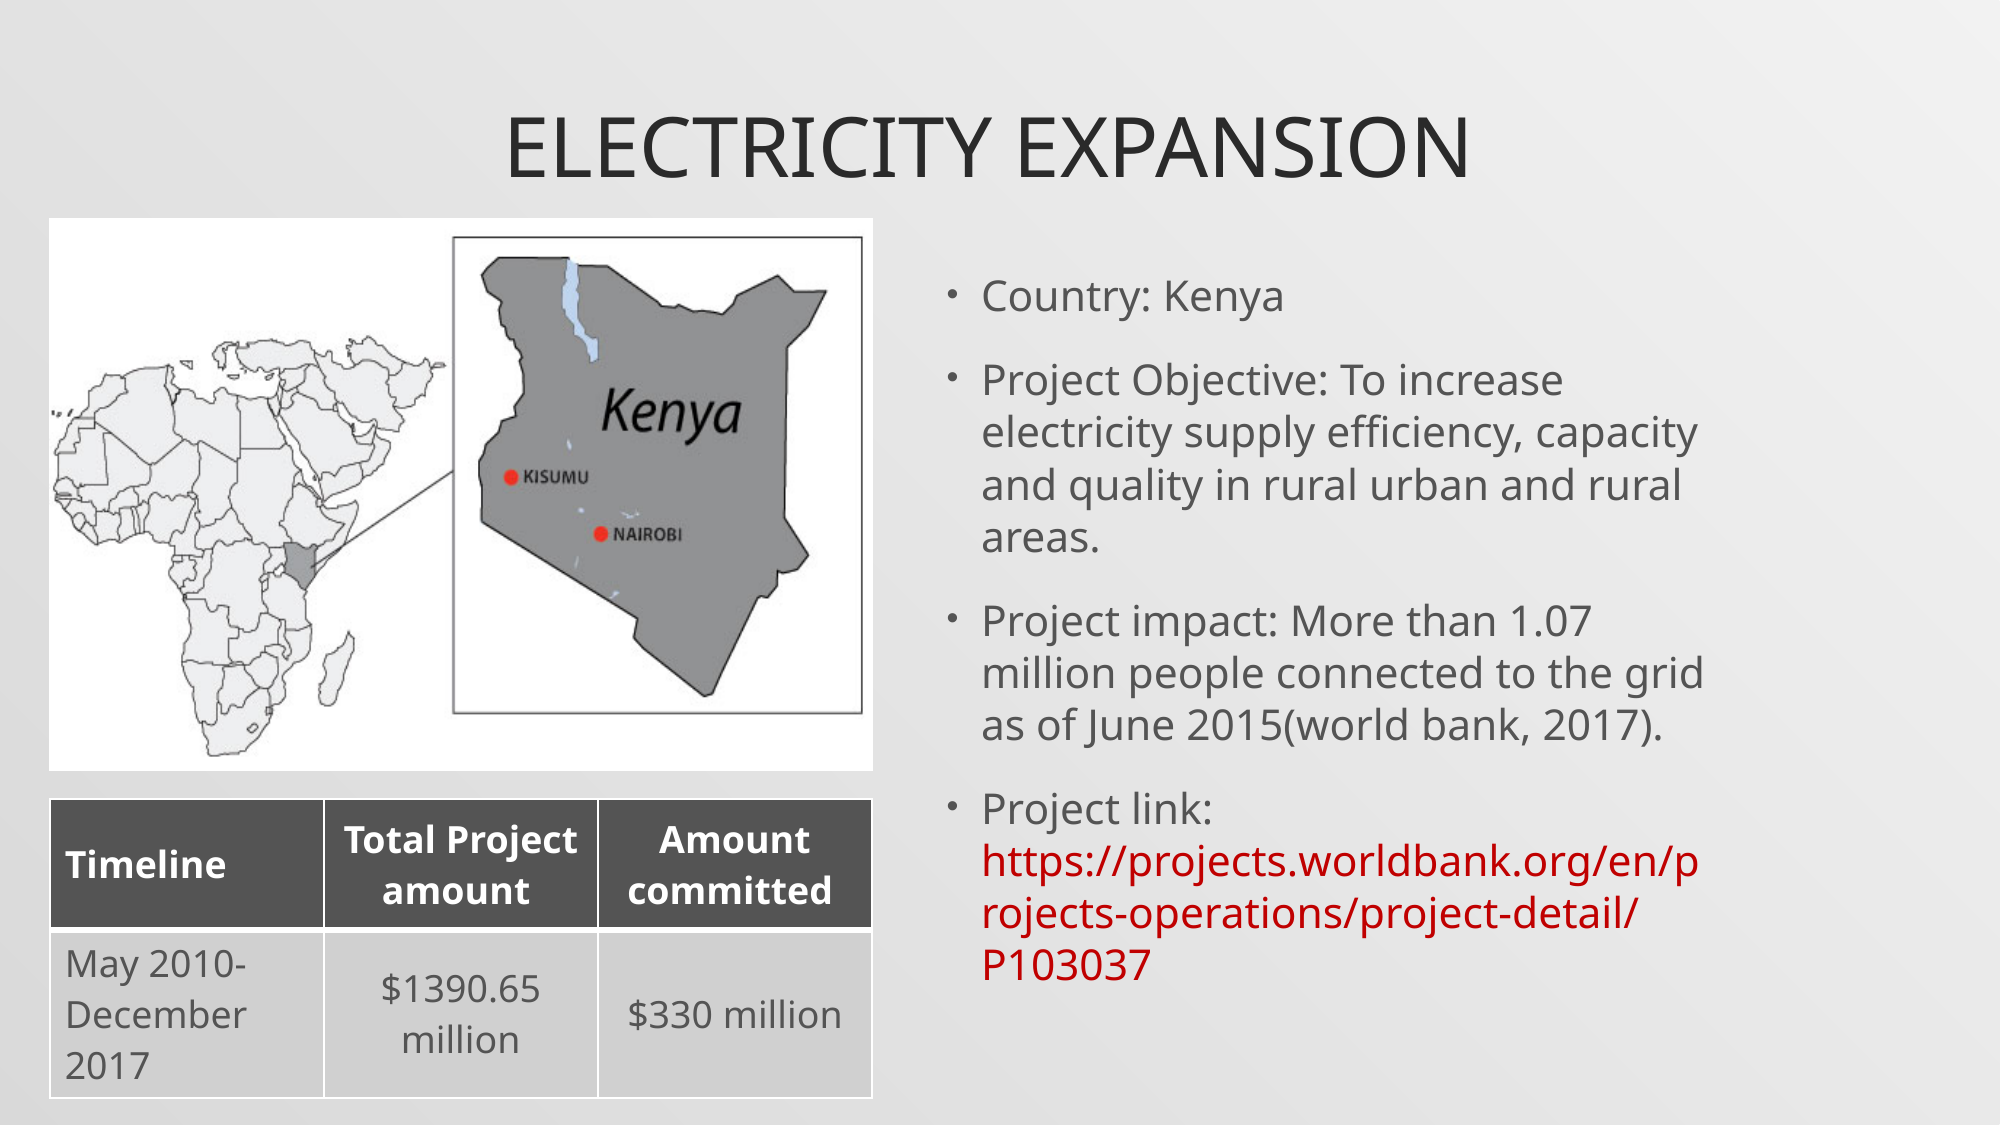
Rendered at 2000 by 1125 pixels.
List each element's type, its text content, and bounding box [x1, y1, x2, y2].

table_header Timeline [51, 800, 323, 927]
list Country: Kenya Project Objective: To increase electricity supply efficiency, capacity and quality in rural urban and rural areas. Project impact: More than 1.07 million people connected to the grid as of June 2015(world bank, 2017). Project link: https://projects.worldbank.org/en/projects-operations/project-detail/P103037 [924, 262, 1723, 1038]
picture [49, 218, 873, 771]
table_cell $330 million [599, 933, 871, 1097]
table_header Amount committed [599, 800, 871, 927]
table_cell $1390.65 million [325, 933, 597, 1097]
table_cell May 2010- December 2017 [51, 933, 323, 1097]
title Electricity Expansion [199, 65, 1800, 204]
table_header Total Project amount [325, 800, 597, 927]
